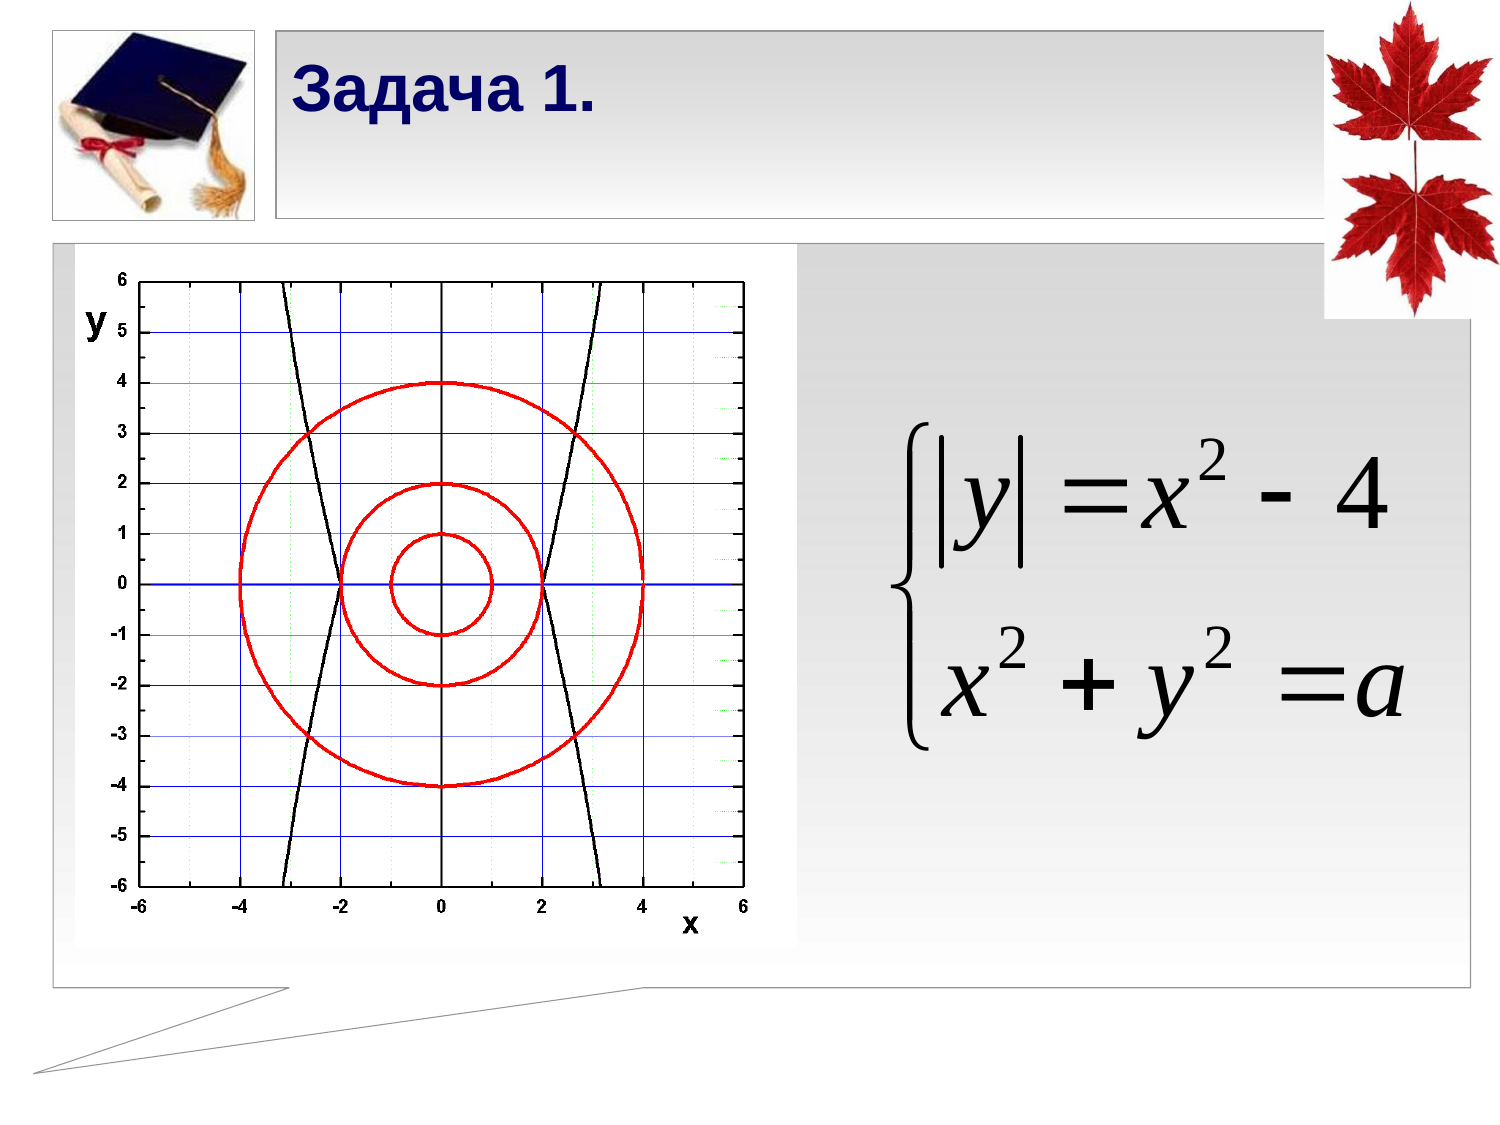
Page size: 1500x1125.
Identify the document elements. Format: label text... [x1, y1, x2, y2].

picture [1323, 0, 1500, 319]
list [866, 398, 1434, 777]
picture [53, 31, 254, 220]
title Задача 1. [275, 30, 1318, 219]
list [74, 243, 798, 947]
